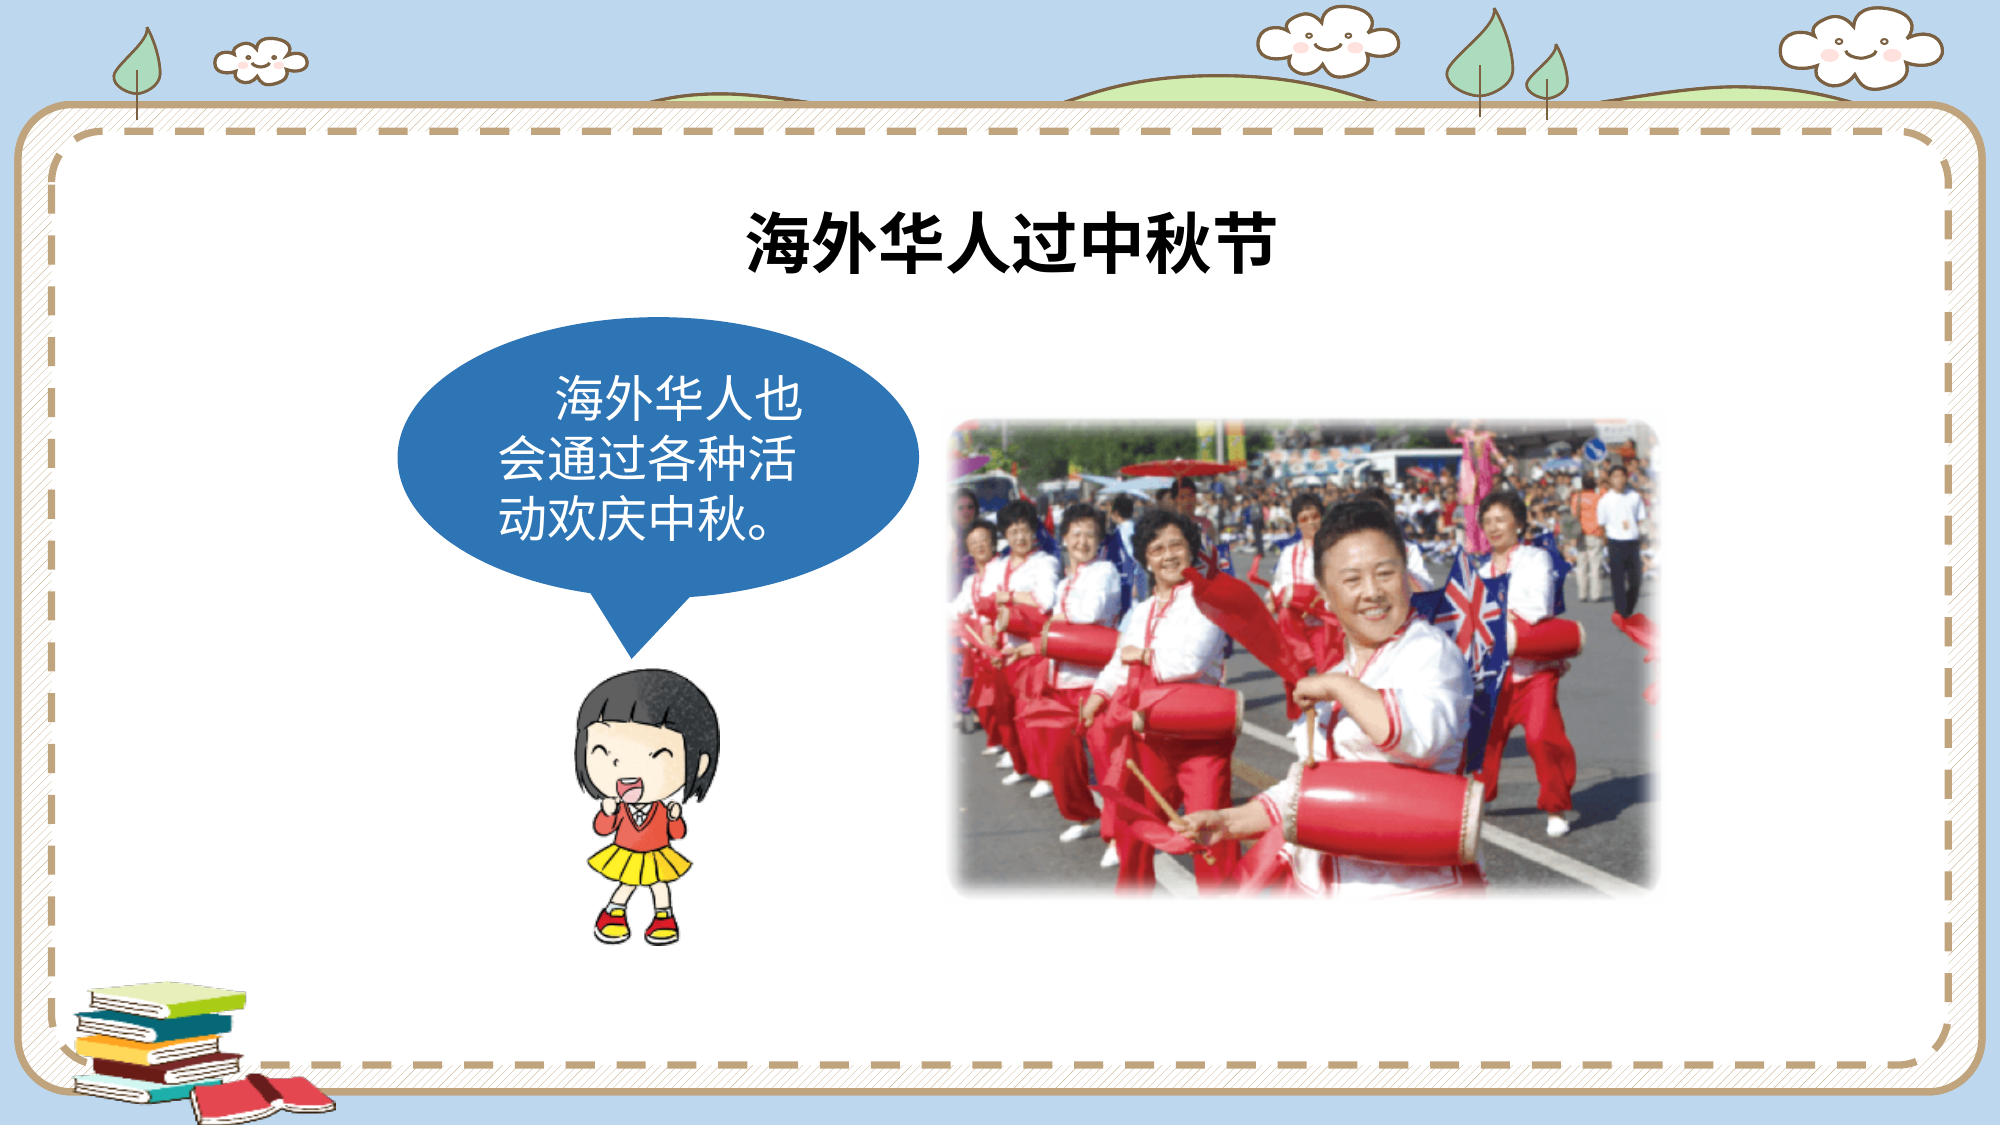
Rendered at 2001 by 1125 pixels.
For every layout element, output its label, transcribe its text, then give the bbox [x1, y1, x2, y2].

text_box 海外华人也会通过各种活动欢庆中秋。 [397, 317, 920, 659]
picture [574, 668, 720, 946]
picture [940, 408, 1667, 906]
picture [71, 981, 336, 1125]
text_box 海外华人过中秋节 [374, 194, 1650, 290]
